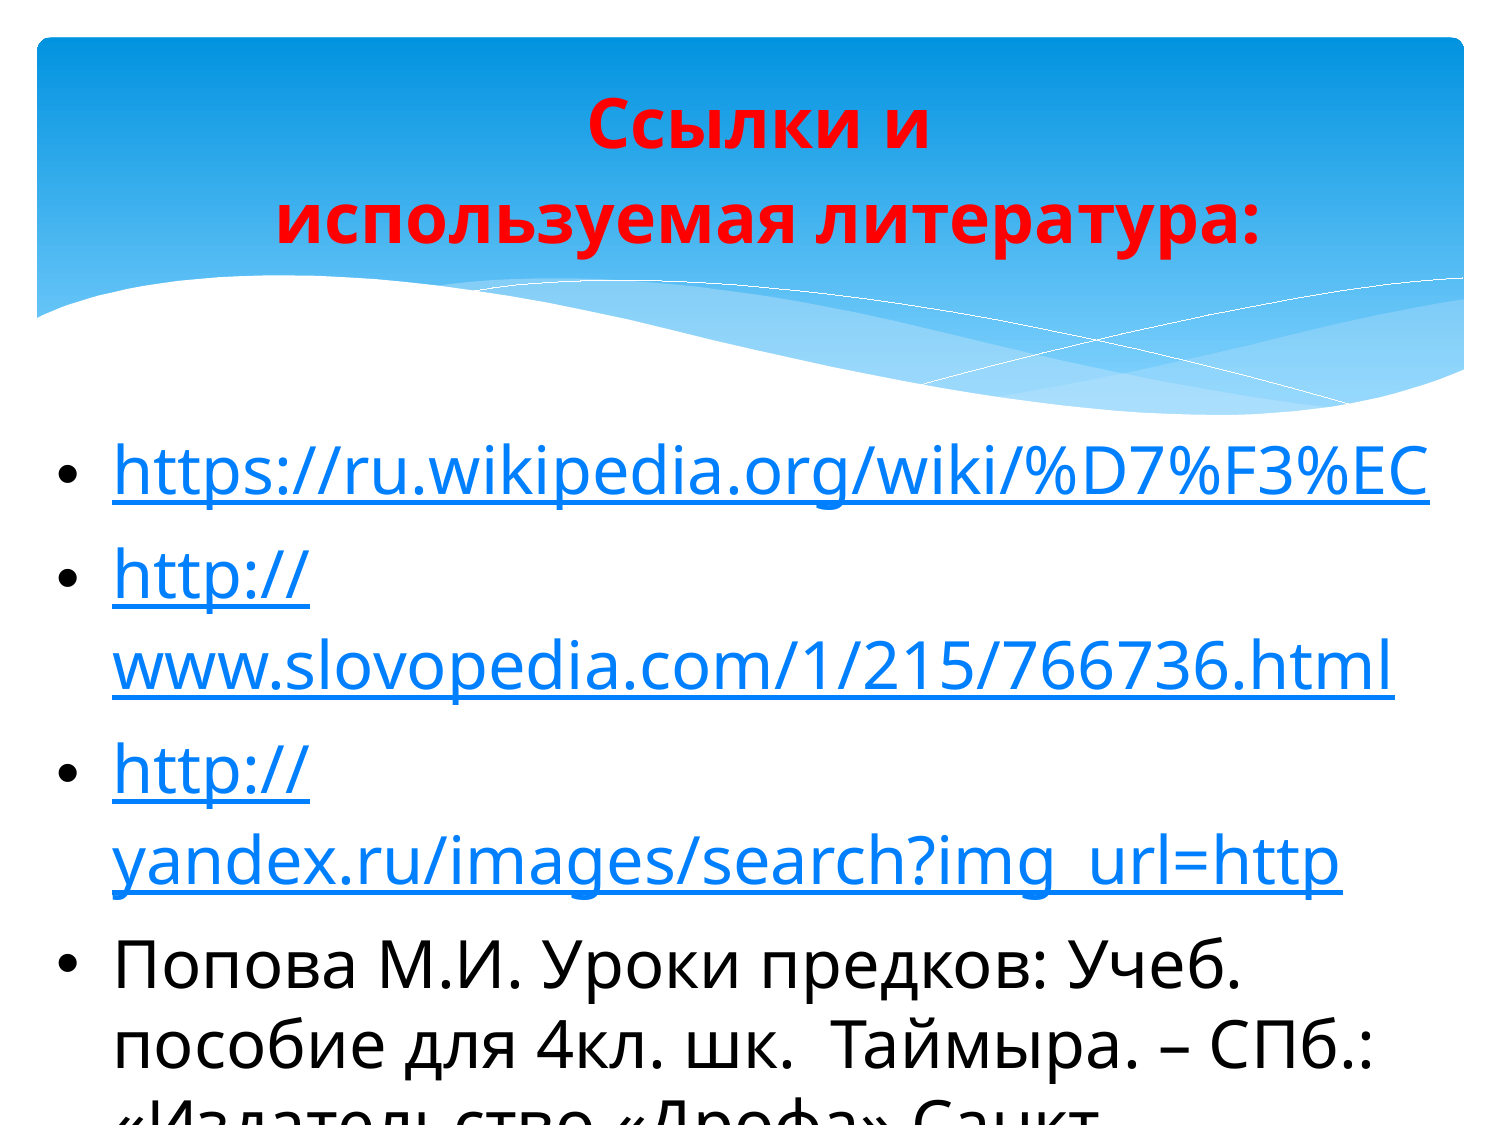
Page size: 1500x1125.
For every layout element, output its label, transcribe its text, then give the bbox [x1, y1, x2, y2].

title Ссылки и используемая литература: [93, 66, 1444, 272]
text_box https://ru.wikipedia.org/wiki/%D7%F3%EC http://www.slovopedia.com/1/215/766736.html http://yandex.ru/images/search?img_url=http Попова М.И. Уроки предков: Учеб. пособие для 4кл. шк. Таймыра. – СПб.: «Издательство «Дрофа» Санкт-Петербург», 2007.- 79с.:ил. [41, 420, 1447, 1024]
